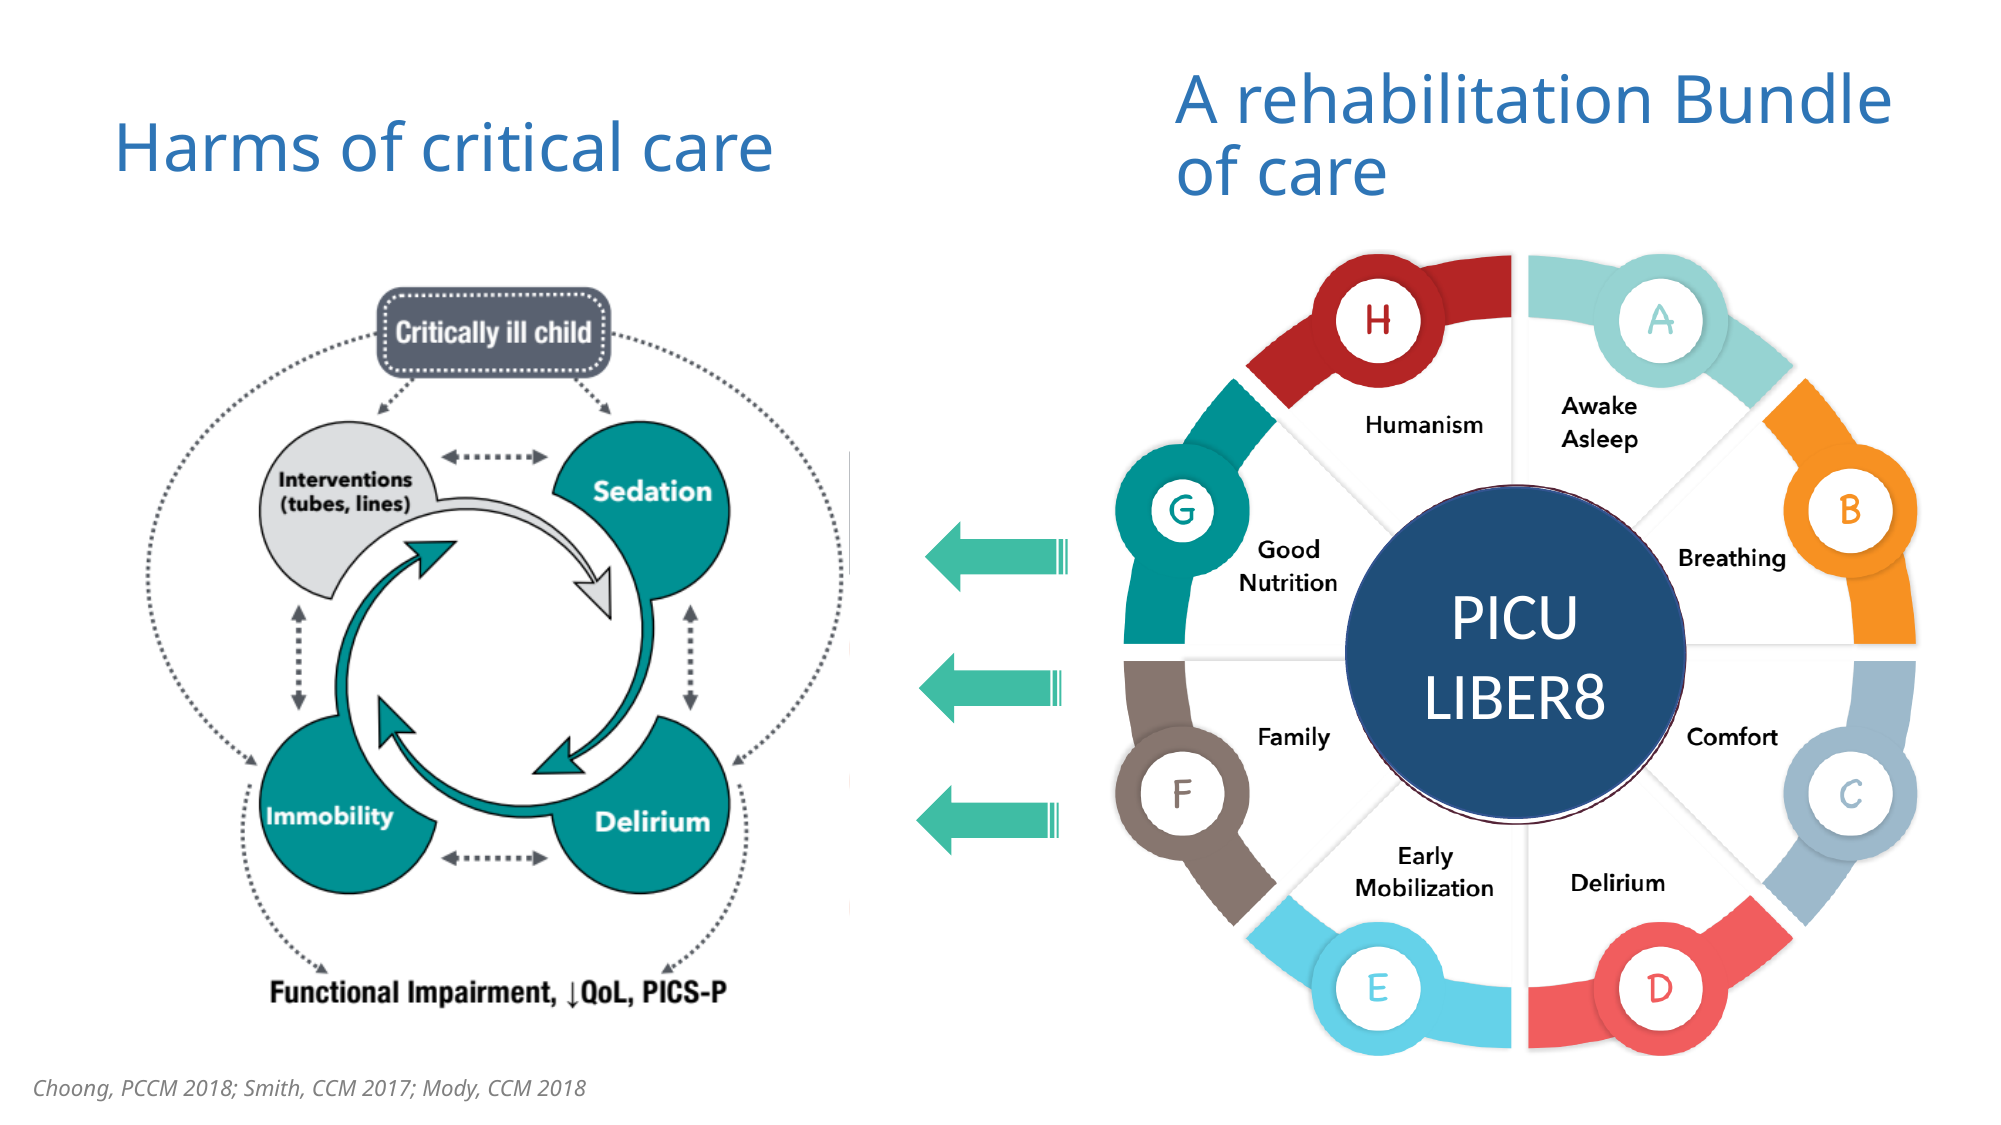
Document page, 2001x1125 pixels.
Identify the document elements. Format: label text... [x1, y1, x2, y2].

text_box Choong, PCCM 2018; Smith, CCM 2017; Mody, CCM 2018 [17, 1066, 1145, 1109]
text_box [1056, 802, 1060, 839]
text_box [923, 518, 1069, 595]
title Harms of critical care [98, 35, 792, 266]
picture [1088, 249, 1926, 1056]
text_box [917, 650, 1062, 726]
text_box [914, 782, 1055, 859]
text_box A rehabilitation Bundle of care [1160, 22, 1953, 254]
picture [127, 276, 860, 1014]
